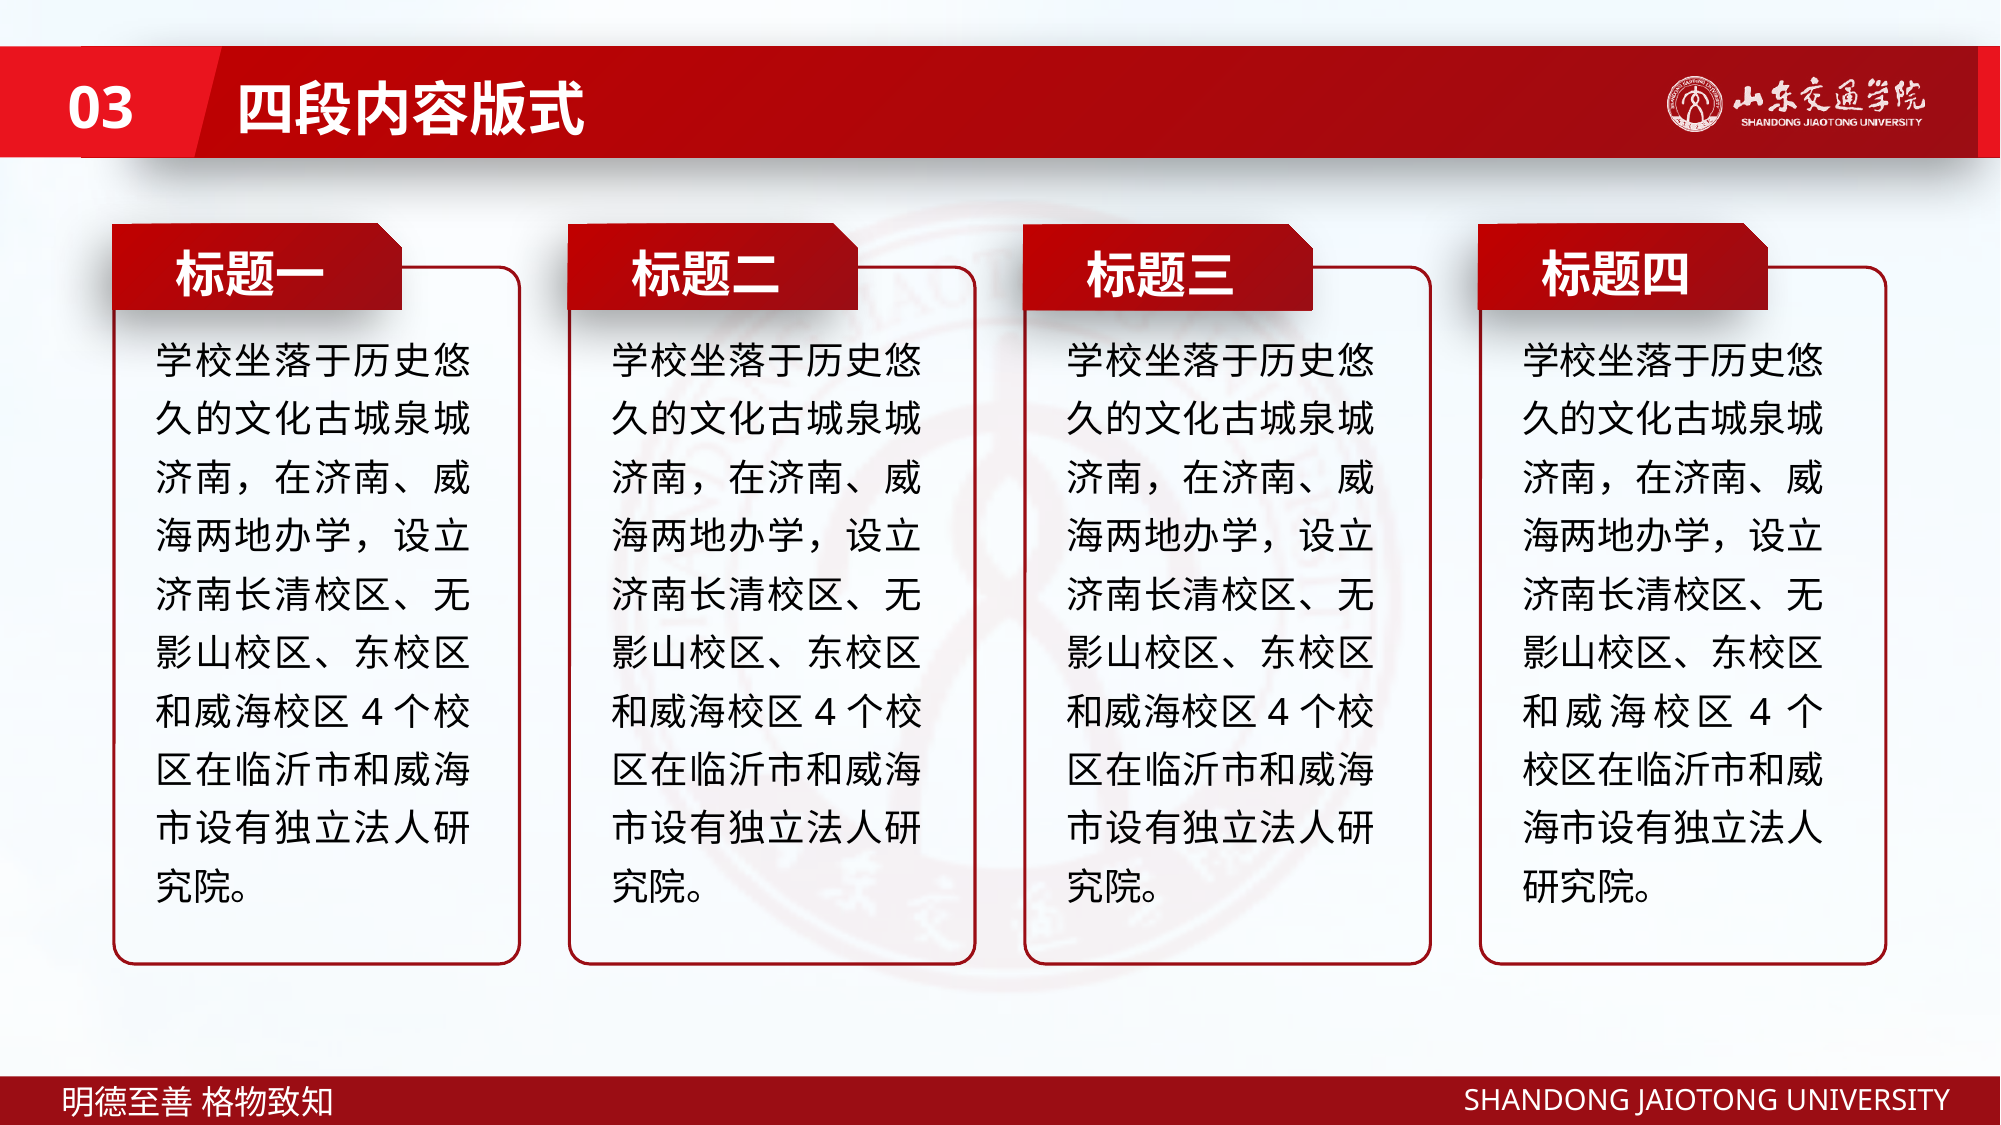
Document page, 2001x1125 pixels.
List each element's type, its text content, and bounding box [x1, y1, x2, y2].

picture [1653, 48, 1938, 158]
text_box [112, 223, 520, 964]
list 四段内容版式 [221, 61, 1578, 163]
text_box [567, 223, 975, 964]
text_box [1022, 224, 1431, 965]
list 03 [26, 70, 176, 133]
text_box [1477, 223, 1886, 964]
